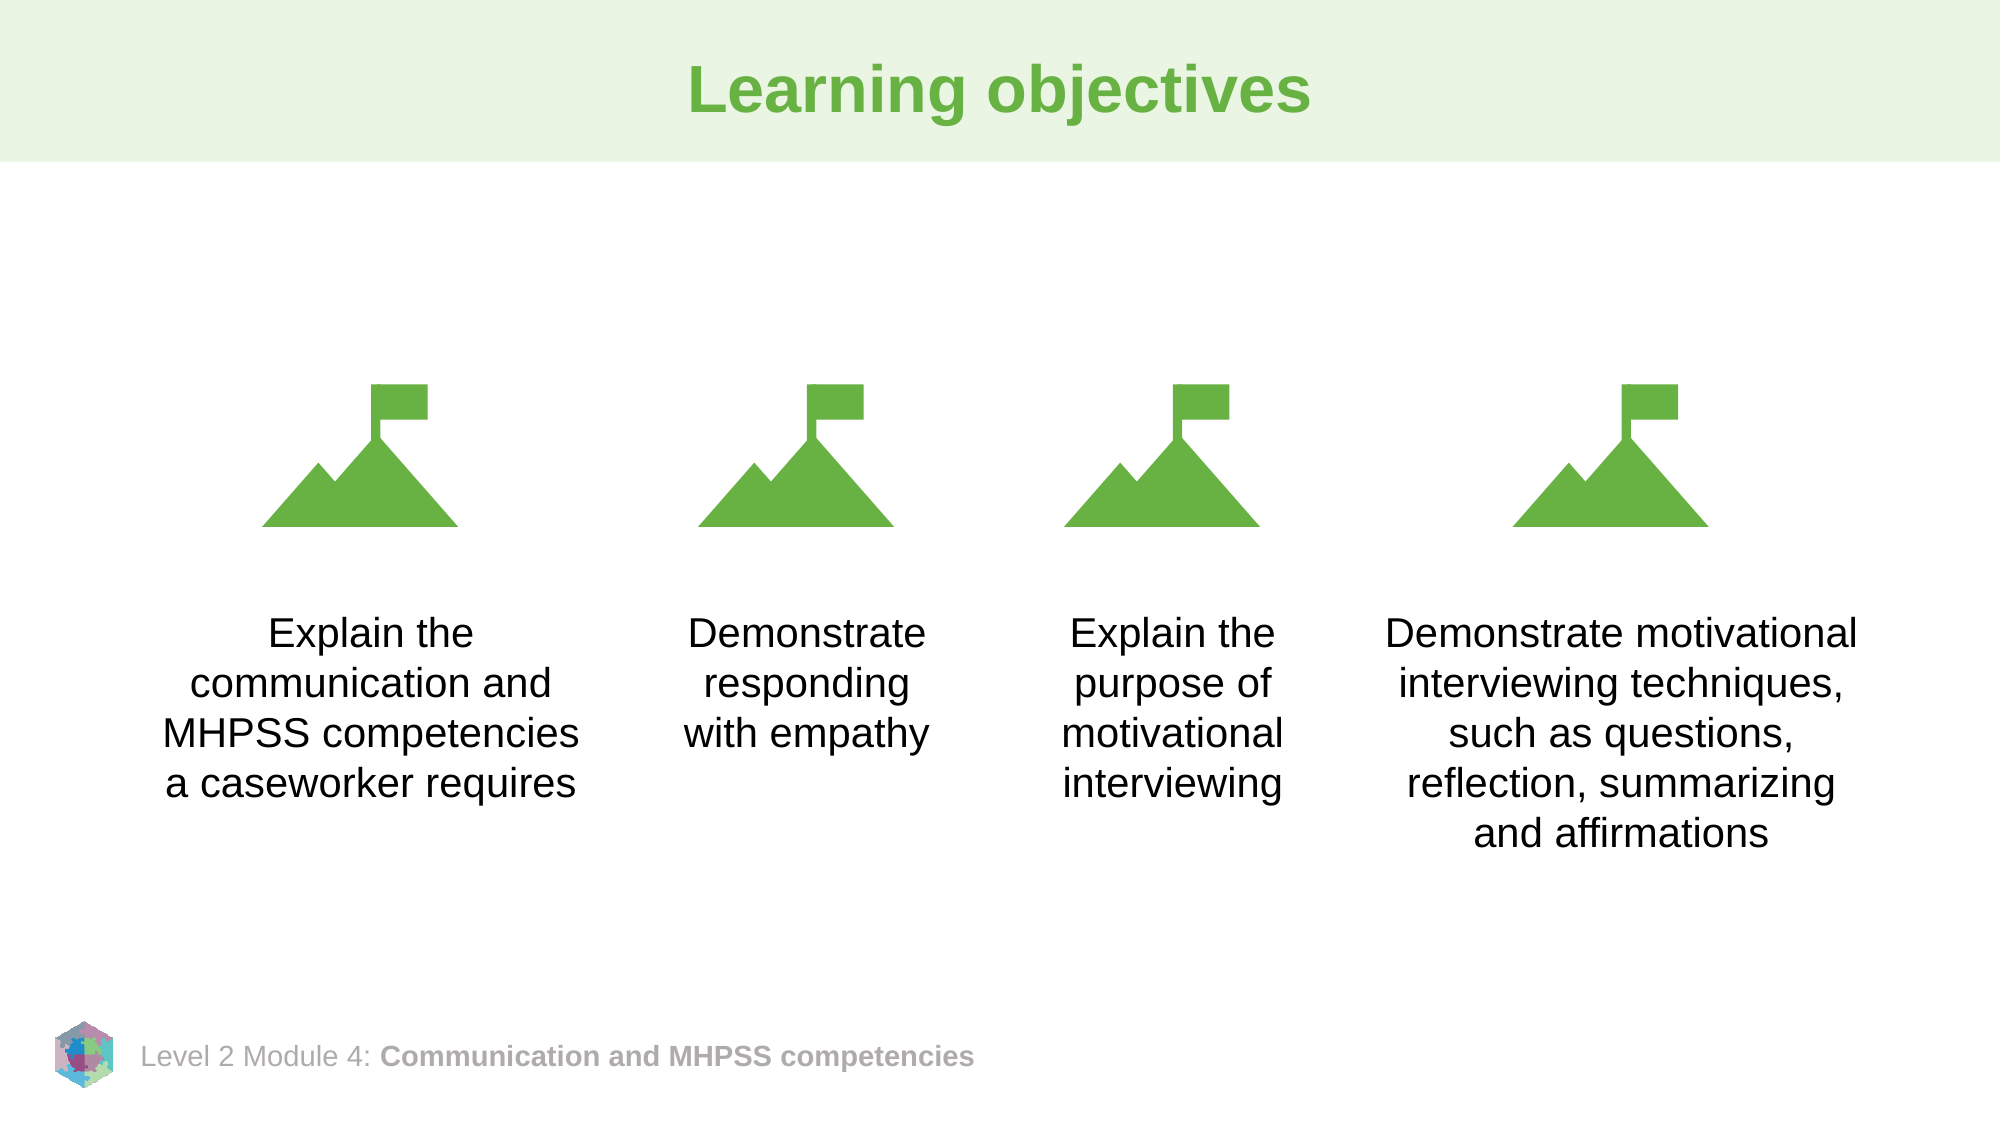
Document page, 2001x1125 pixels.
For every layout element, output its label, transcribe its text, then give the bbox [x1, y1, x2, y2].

text_box Demonstrate responding with empathy [667, 598, 947, 763]
title Learning objectives [137, 19, 1863, 163]
picture [55, 1021, 113, 1088]
text_box Demonstrate motivational interviewing techniques, such as questions, reflection, summarizing and affirmations [1368, 598, 1875, 863]
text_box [262, 384, 459, 527]
text_box Explain the communication and MHPSS competencies a caseworker requires [137, 598, 605, 813]
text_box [1063, 384, 1261, 527]
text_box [697, 384, 895, 527]
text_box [1512, 384, 1709, 527]
text_box Explain the purpose of motivational interviewing [1025, 598, 1321, 813]
